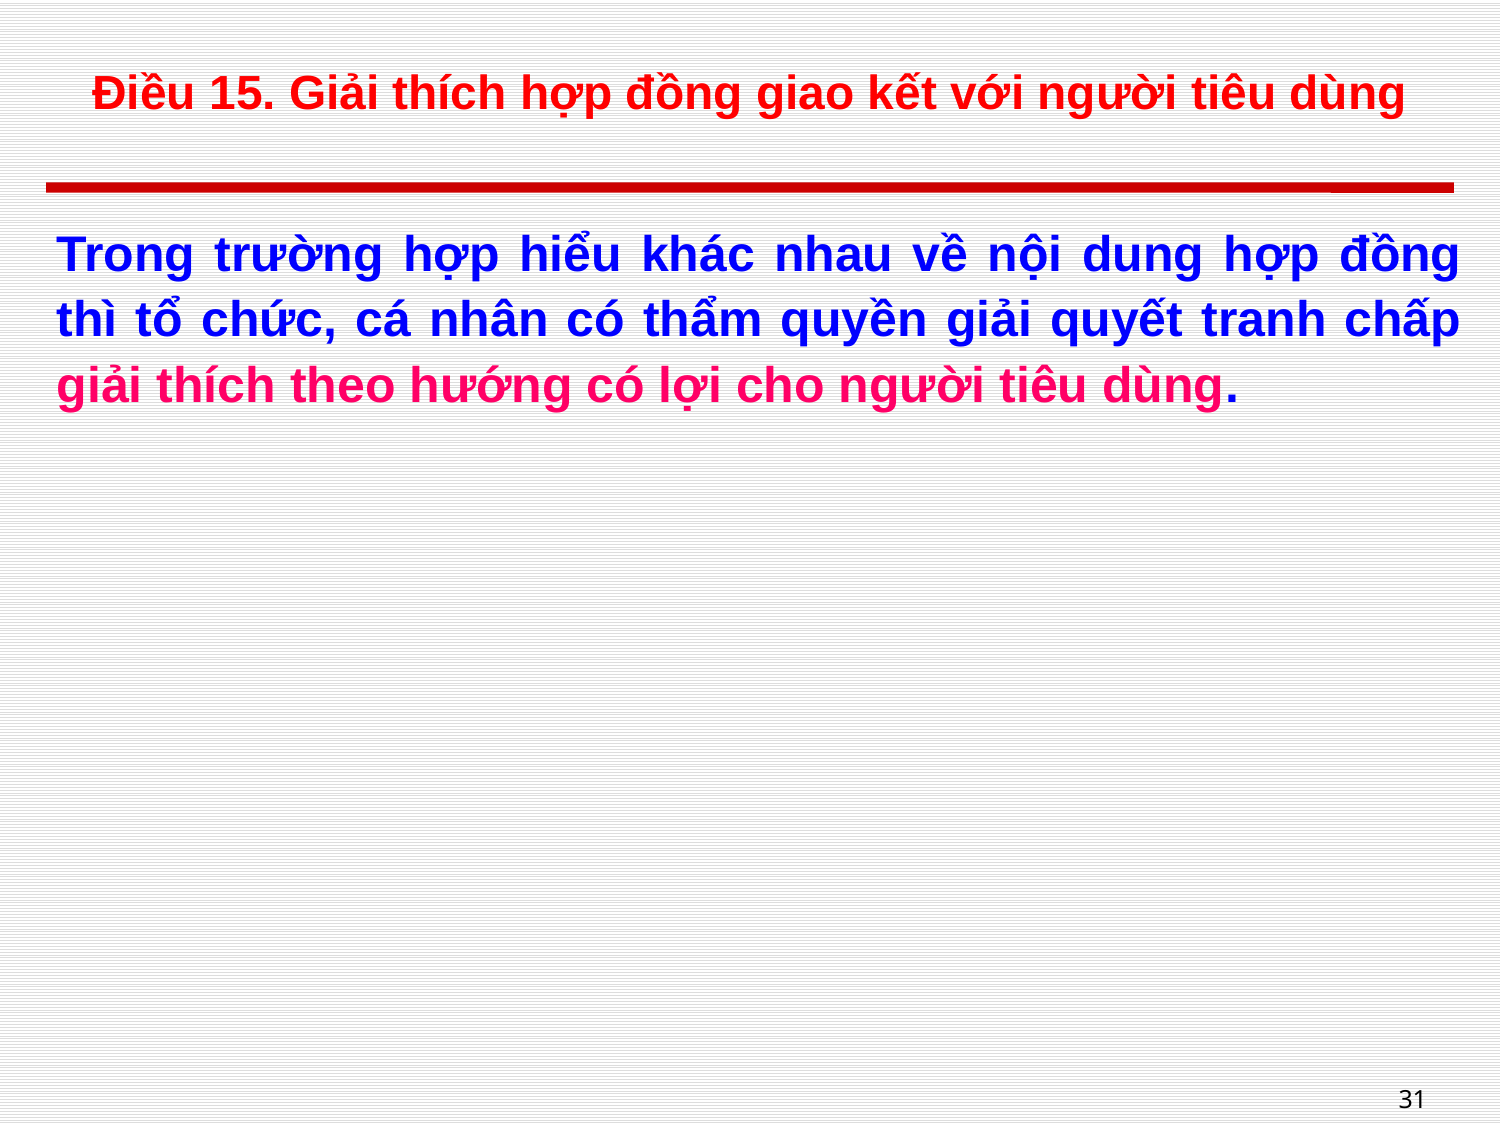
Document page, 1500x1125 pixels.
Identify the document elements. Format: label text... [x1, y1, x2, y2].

text_box Trong trường hợp hiểu khác nhau về nội dung hợp đồng thì tổ chức, cá nhân có thẩm quyền giải quyết tranh chấp giải thích theo hướng có lợi cho người tiêu dùng. [23, 199, 1477, 1088]
title Điều 15. Giải thích hợp đồng giao kết với người tiêu dùng [38, 24, 1463, 150]
